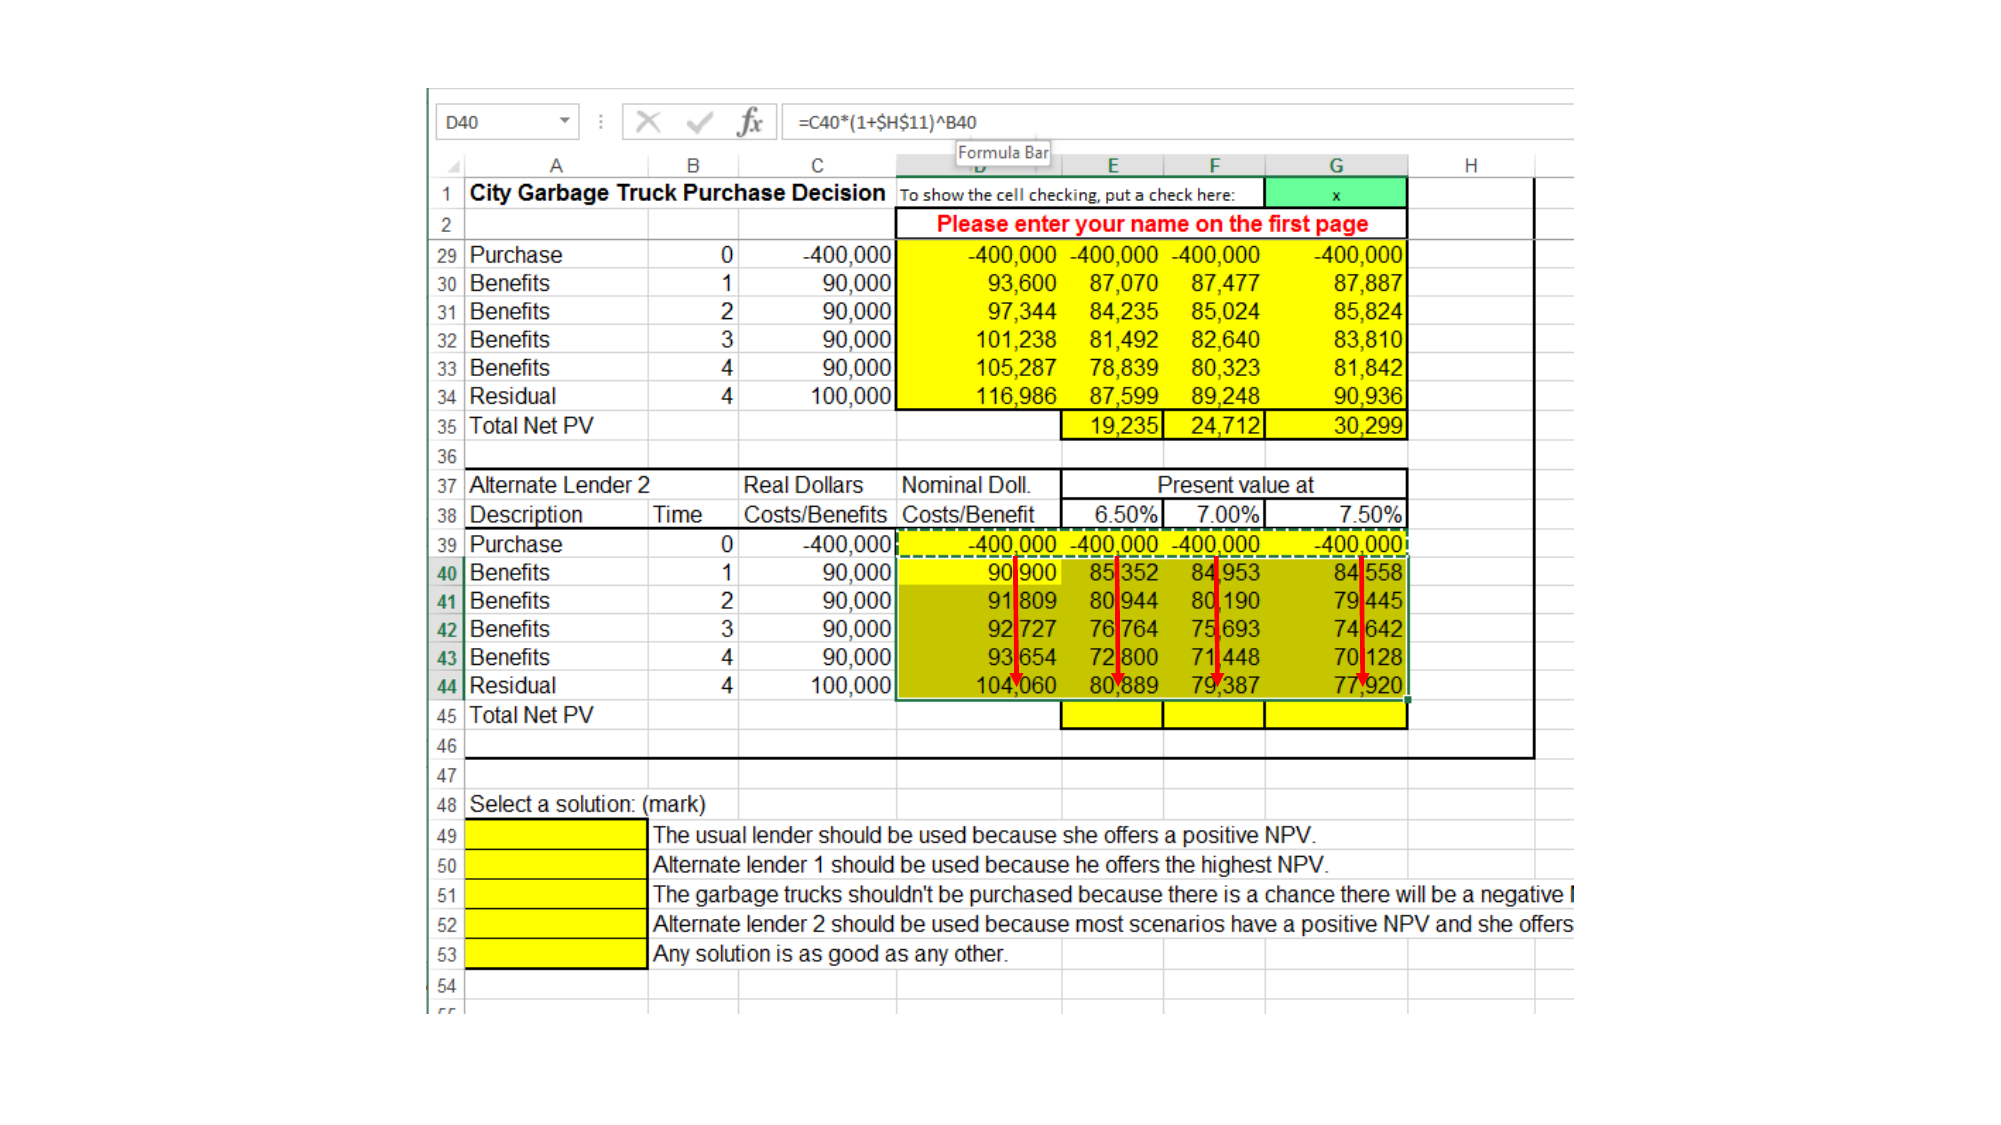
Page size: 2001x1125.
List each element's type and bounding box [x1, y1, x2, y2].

list [426, 88, 1574, 1014]
